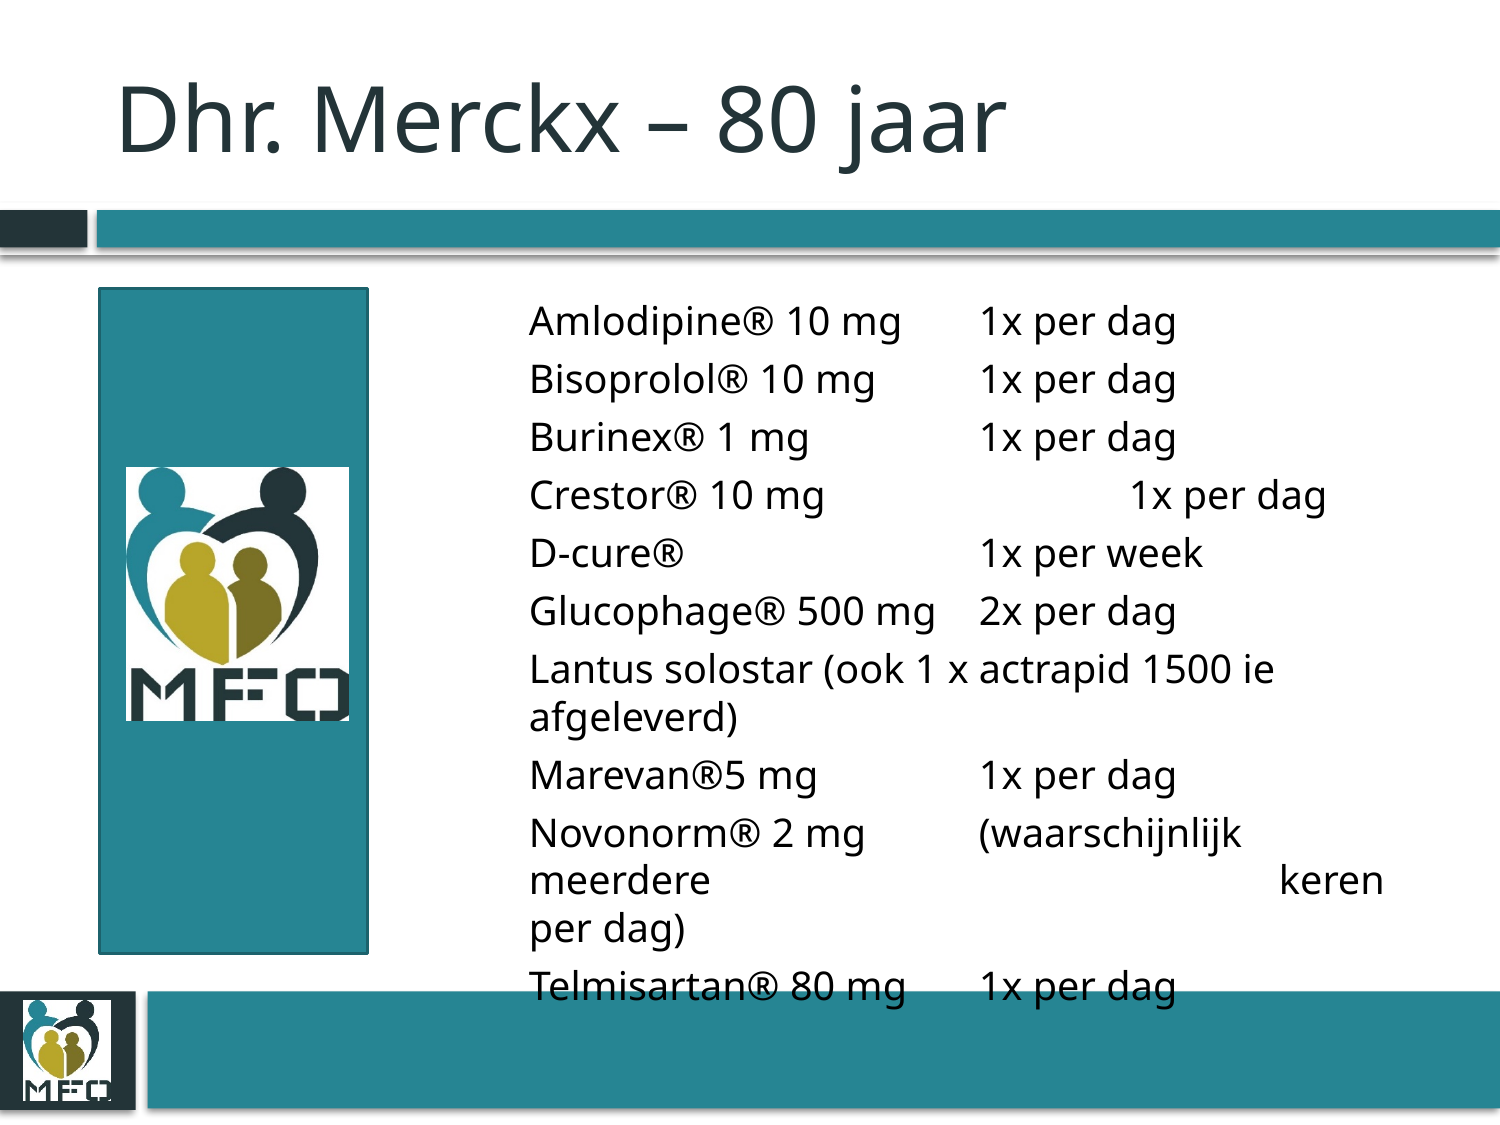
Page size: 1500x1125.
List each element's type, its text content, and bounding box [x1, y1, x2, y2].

picture [126, 467, 349, 721]
picture [23, 1000, 111, 1101]
title Dhr. Merckx – 80 jaar [99, 44, 1425, 188]
list Amlodipine® 10 mg 1x per dag Bisoprolol® 10 mg 1x per dag Burinex® 1 mg 1x per dag Crestor® 10 mg 1x per dag D-cure® 1x per week Glucophage® 500 mg 2x per dag Lantus solostar (ook 1 x actrapid 1500 ie afgeleverd) Marevan®5 mg 1x per dag Novonorm® 2 mg (waarschijnlijk meerdere keren per dag) Telmisartan® 80 mg 1x per dag [382, 288, 1425, 953]
